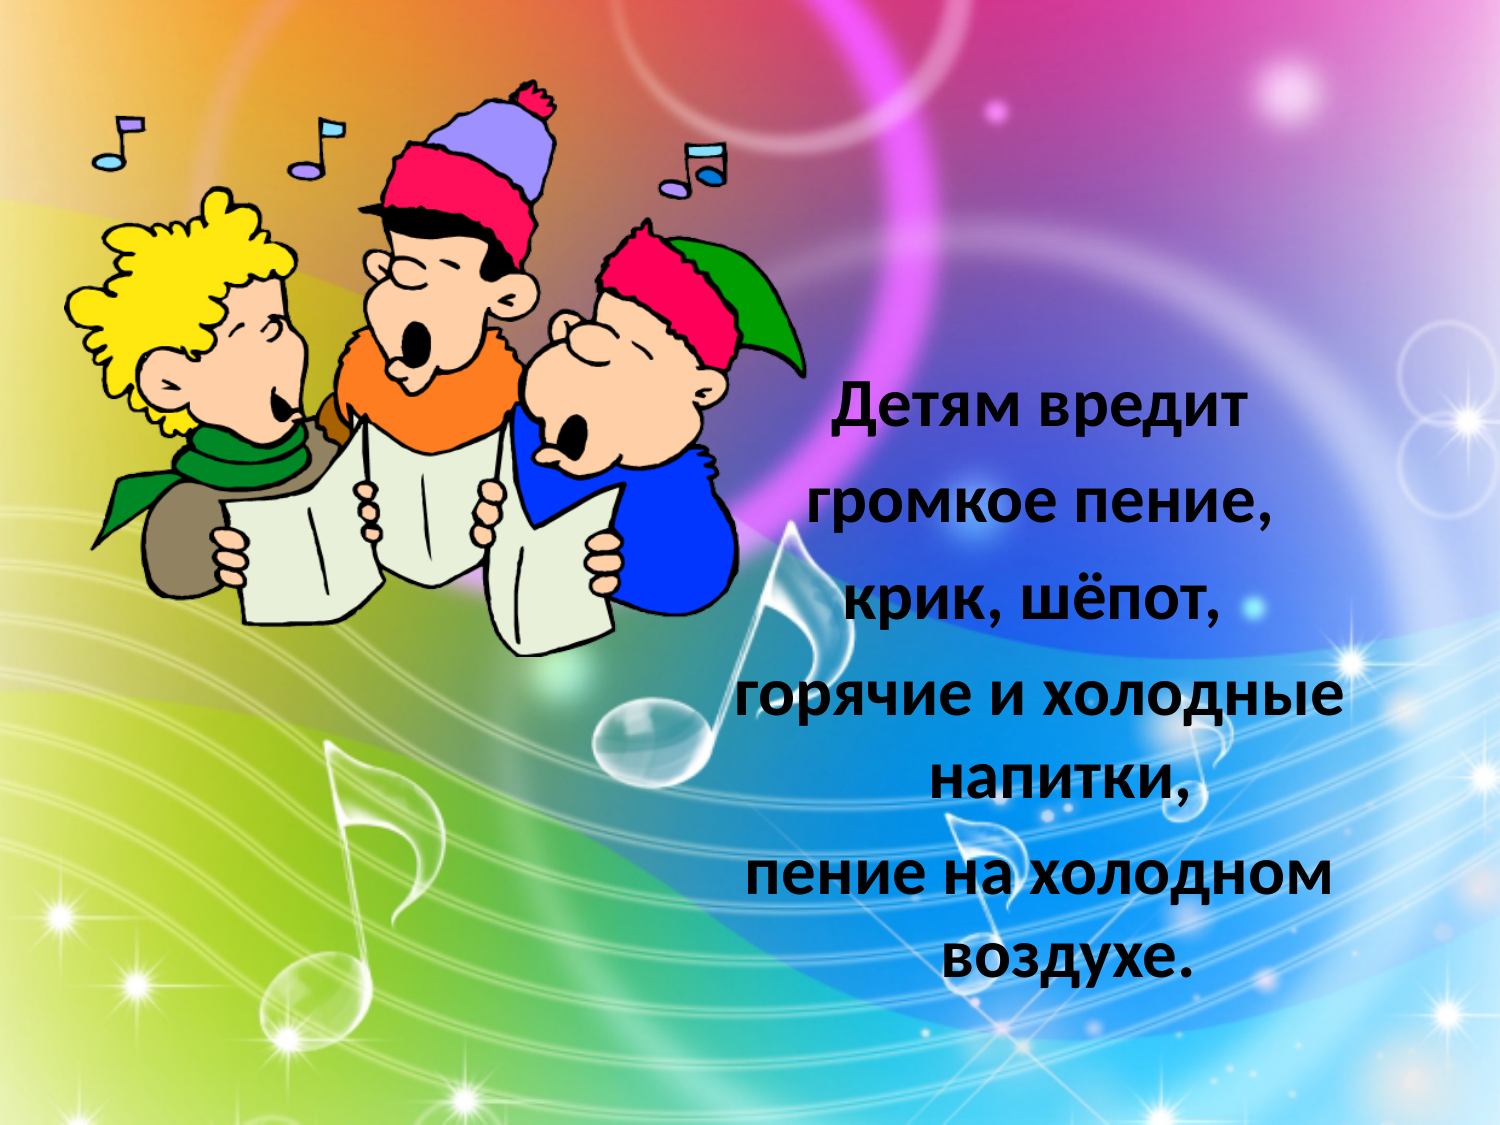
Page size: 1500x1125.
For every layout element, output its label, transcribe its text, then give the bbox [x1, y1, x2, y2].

picture [0, 0, 1500, 1125]
list Детям вредит громкое пение, крик, шёпот, горячие и холодные напитки, пение на холодном воздухе. [655, 262, 1425, 1005]
